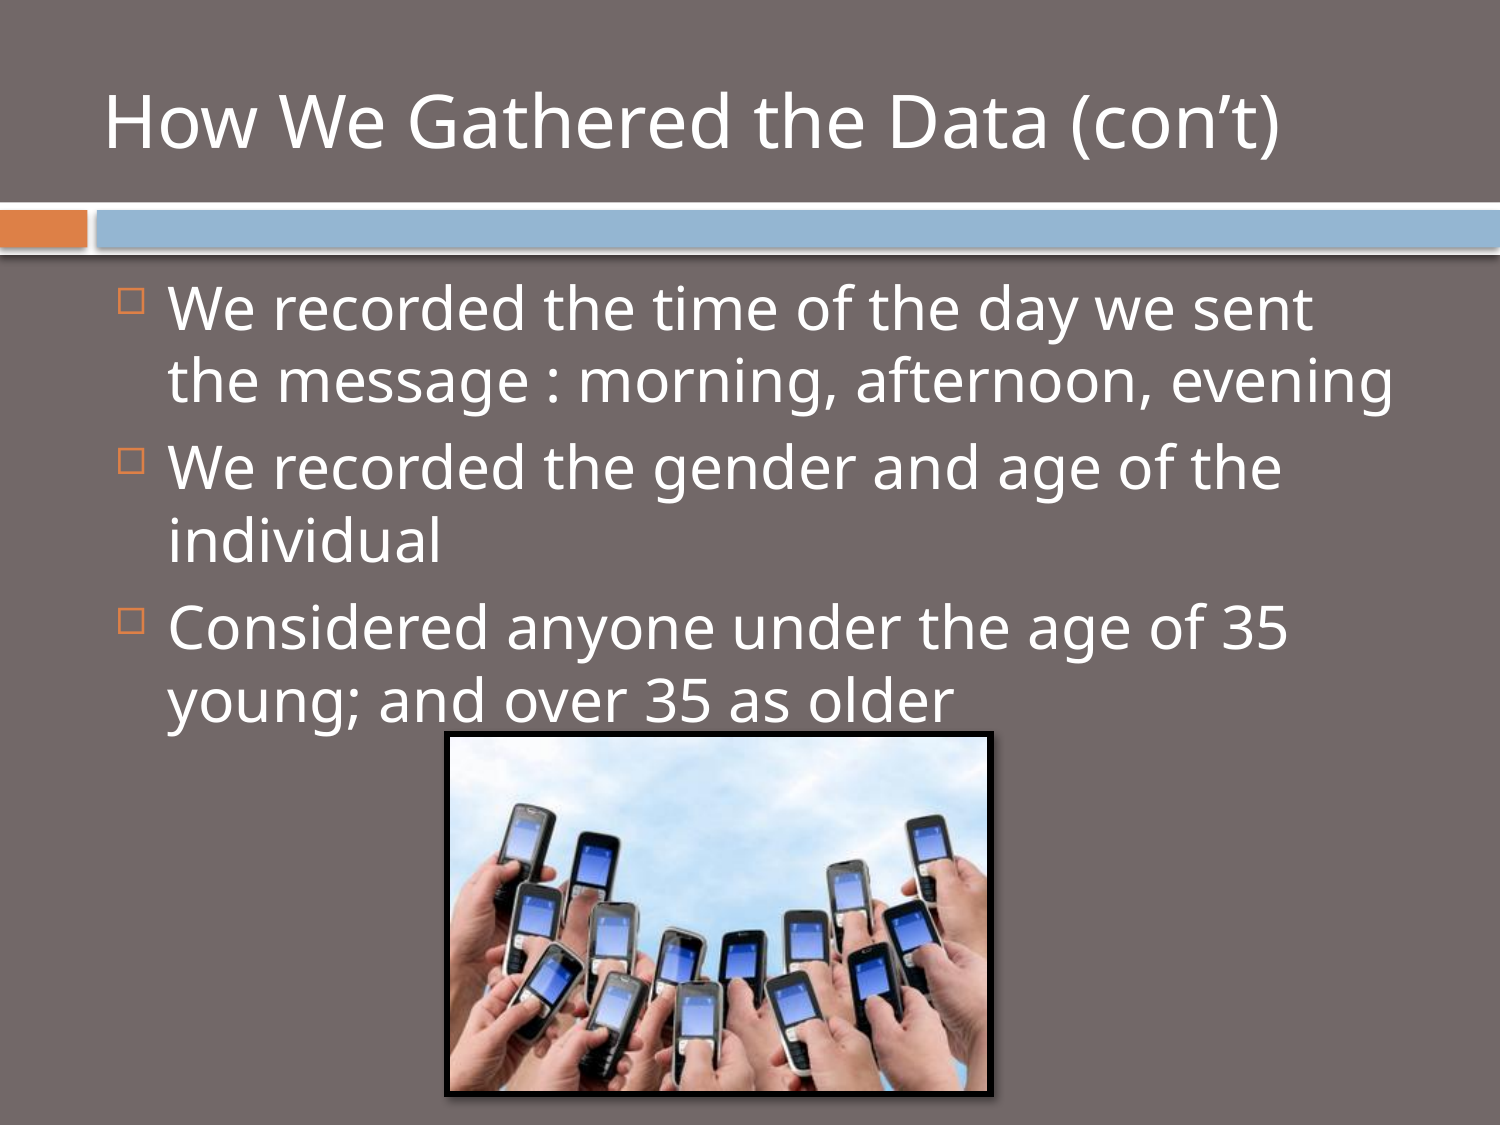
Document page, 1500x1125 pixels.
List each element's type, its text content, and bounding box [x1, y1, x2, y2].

list We recorded the time of the day we sent the message : morning, afternoon, evening We recorded the gender and age of the individual Considered anyone under the age of 35 young; and over 35 as older [100, 262, 1438, 1000]
picture [449, 737, 988, 1092]
title How We Gathered the Data (con’t) [87, 37, 1425, 200]
